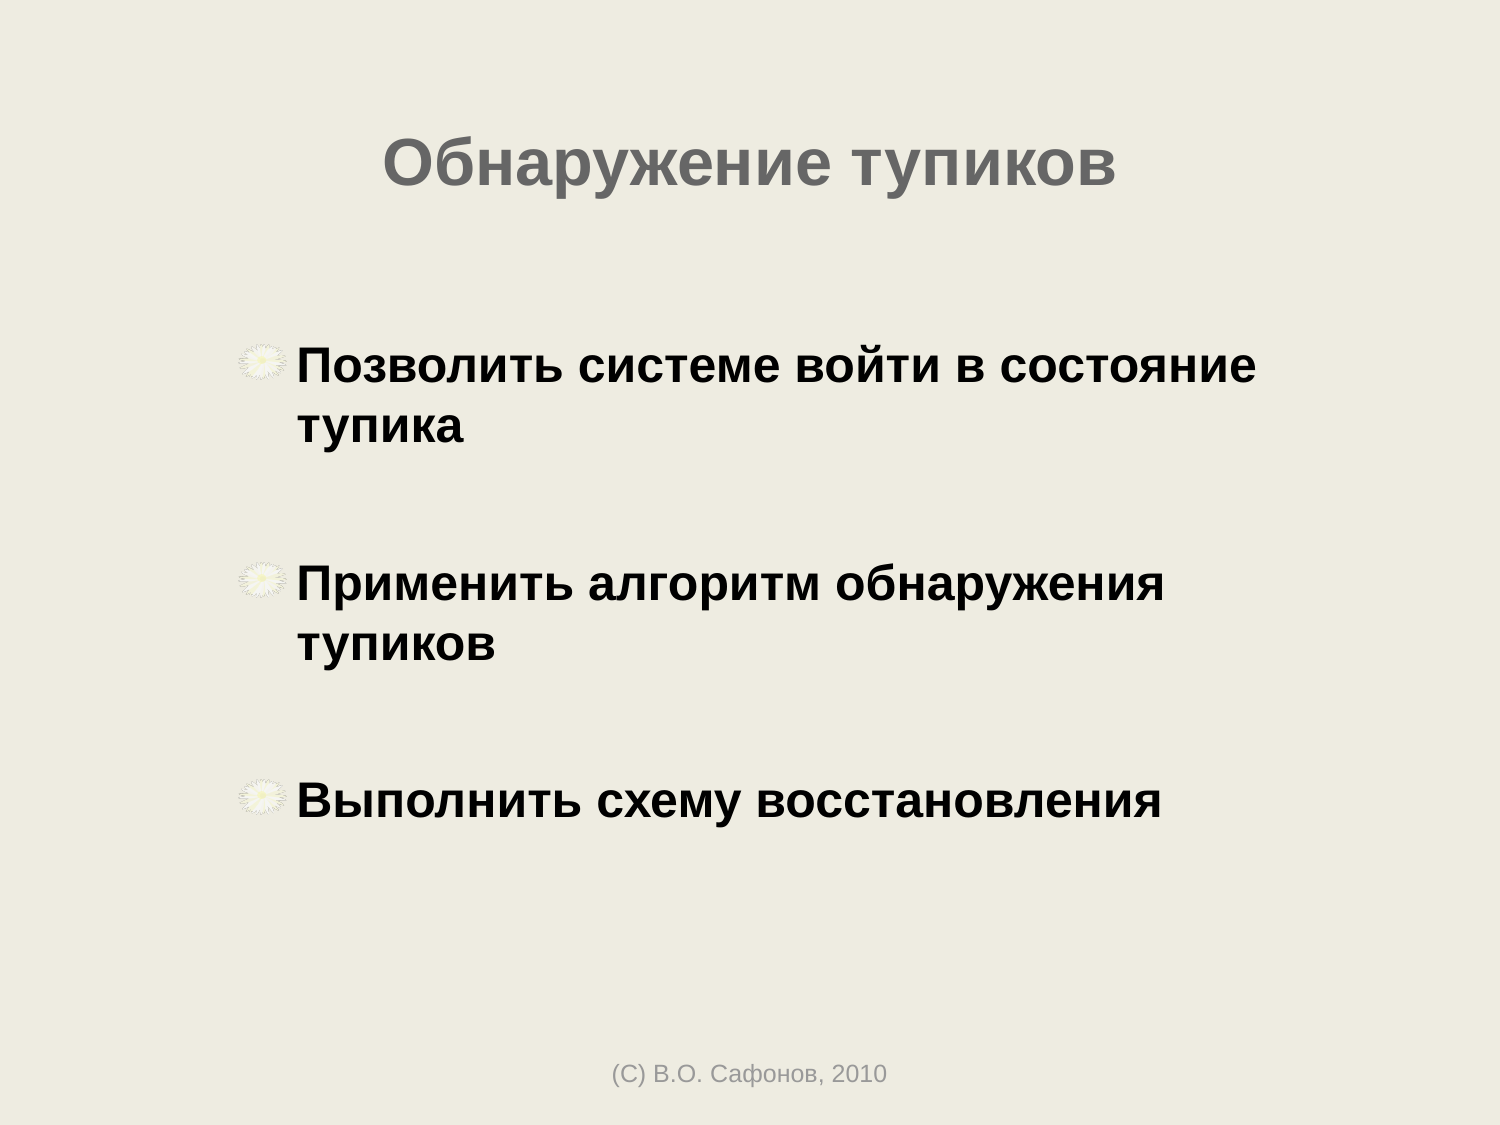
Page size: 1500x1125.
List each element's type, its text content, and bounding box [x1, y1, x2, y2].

picture [238, 344, 287, 380]
picture [238, 562, 287, 598]
picture [238, 779, 287, 815]
title Обнаружение тупиков [74, 49, 1426, 268]
list Позволить системе войти в состояние тупика Применить алгоритм обнаружения тупиков Выполнить схему восстановления [223, 324, 1276, 1005]
footer (C) В.О. Сафонов, 2010 [512, 1042, 988, 1103]
